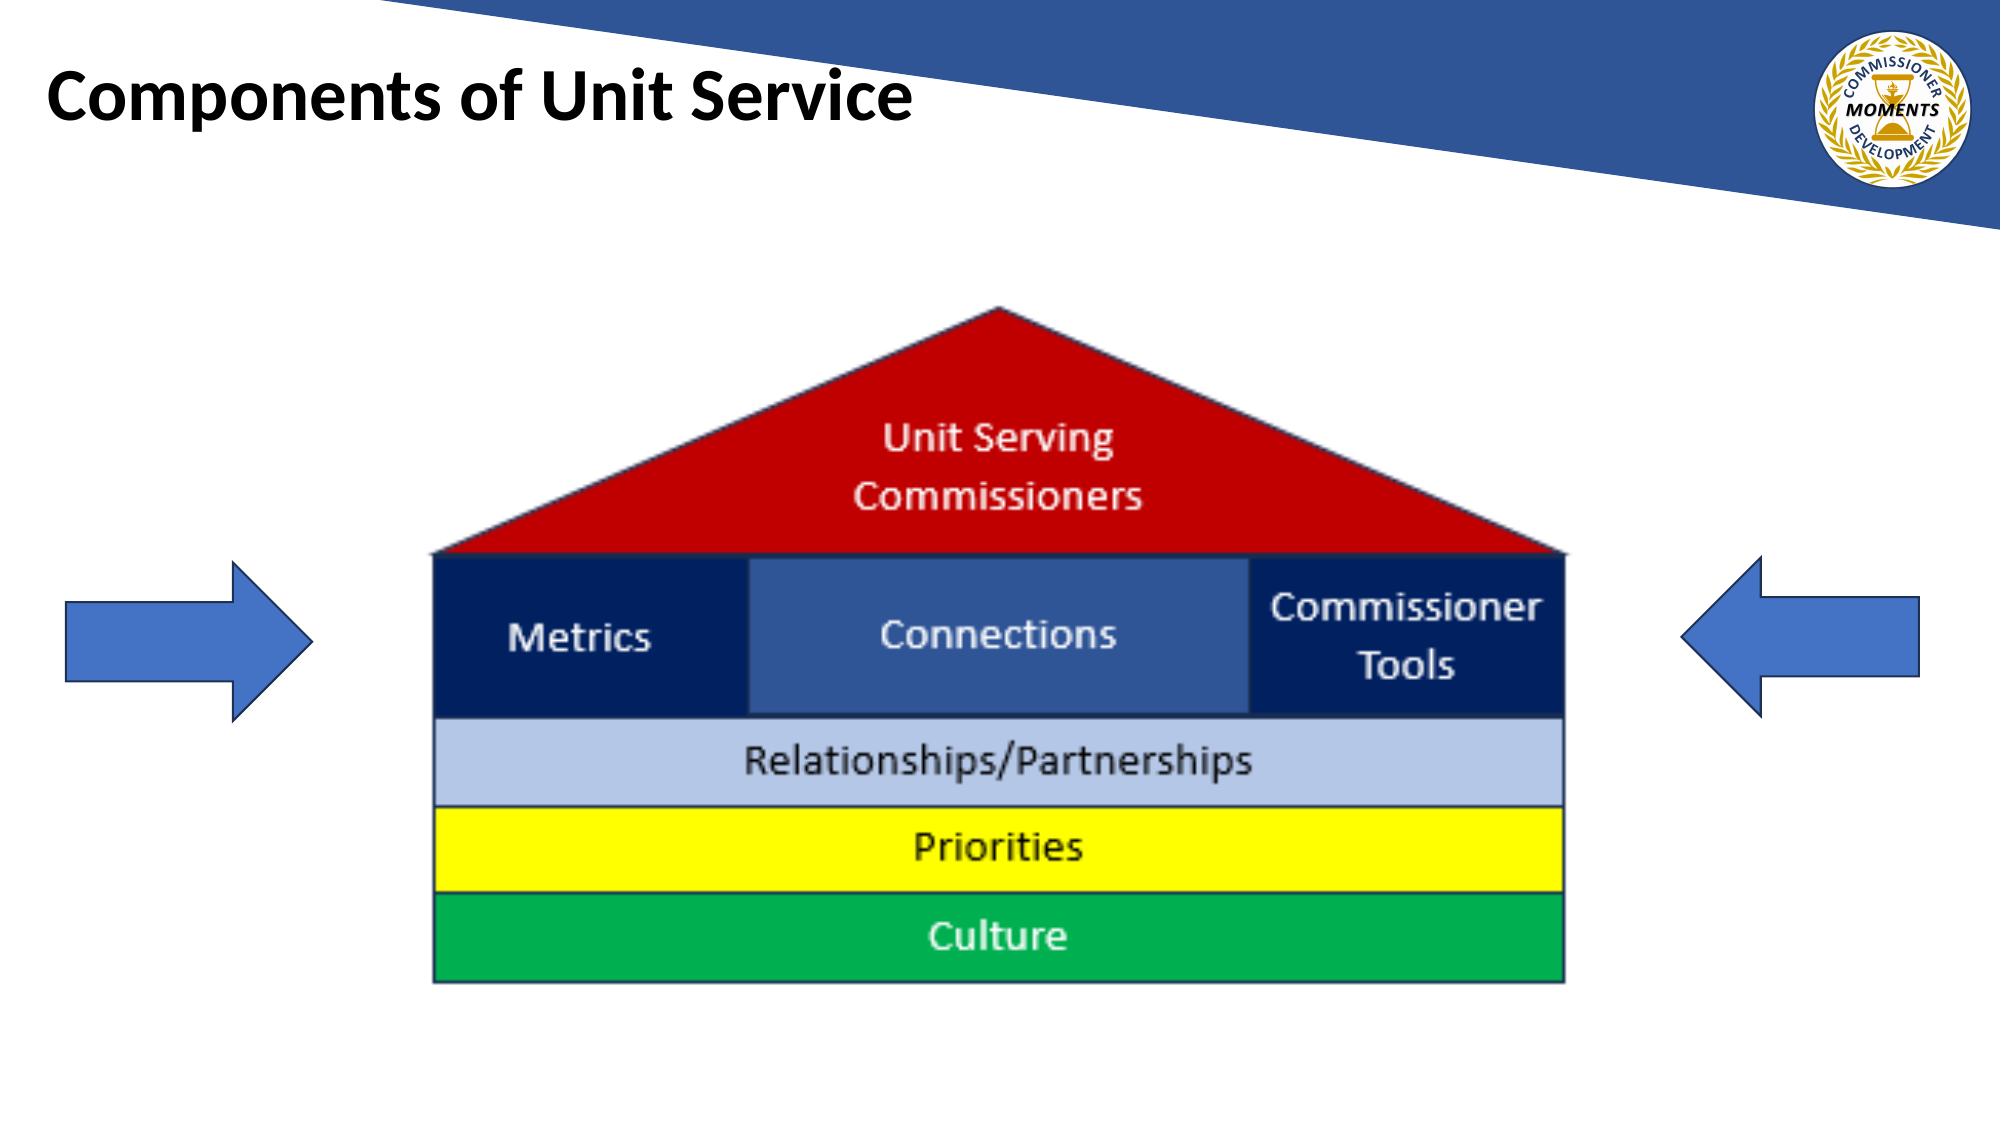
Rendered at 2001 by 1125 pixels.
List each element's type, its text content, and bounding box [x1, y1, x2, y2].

picture [1813, 30, 1972, 189]
text_box [1680, 555, 1920, 719]
picture [372, 249, 1628, 1034]
text_box [64, 559, 314, 724]
text_box Components of Unit Service [33, 38, 978, 143]
